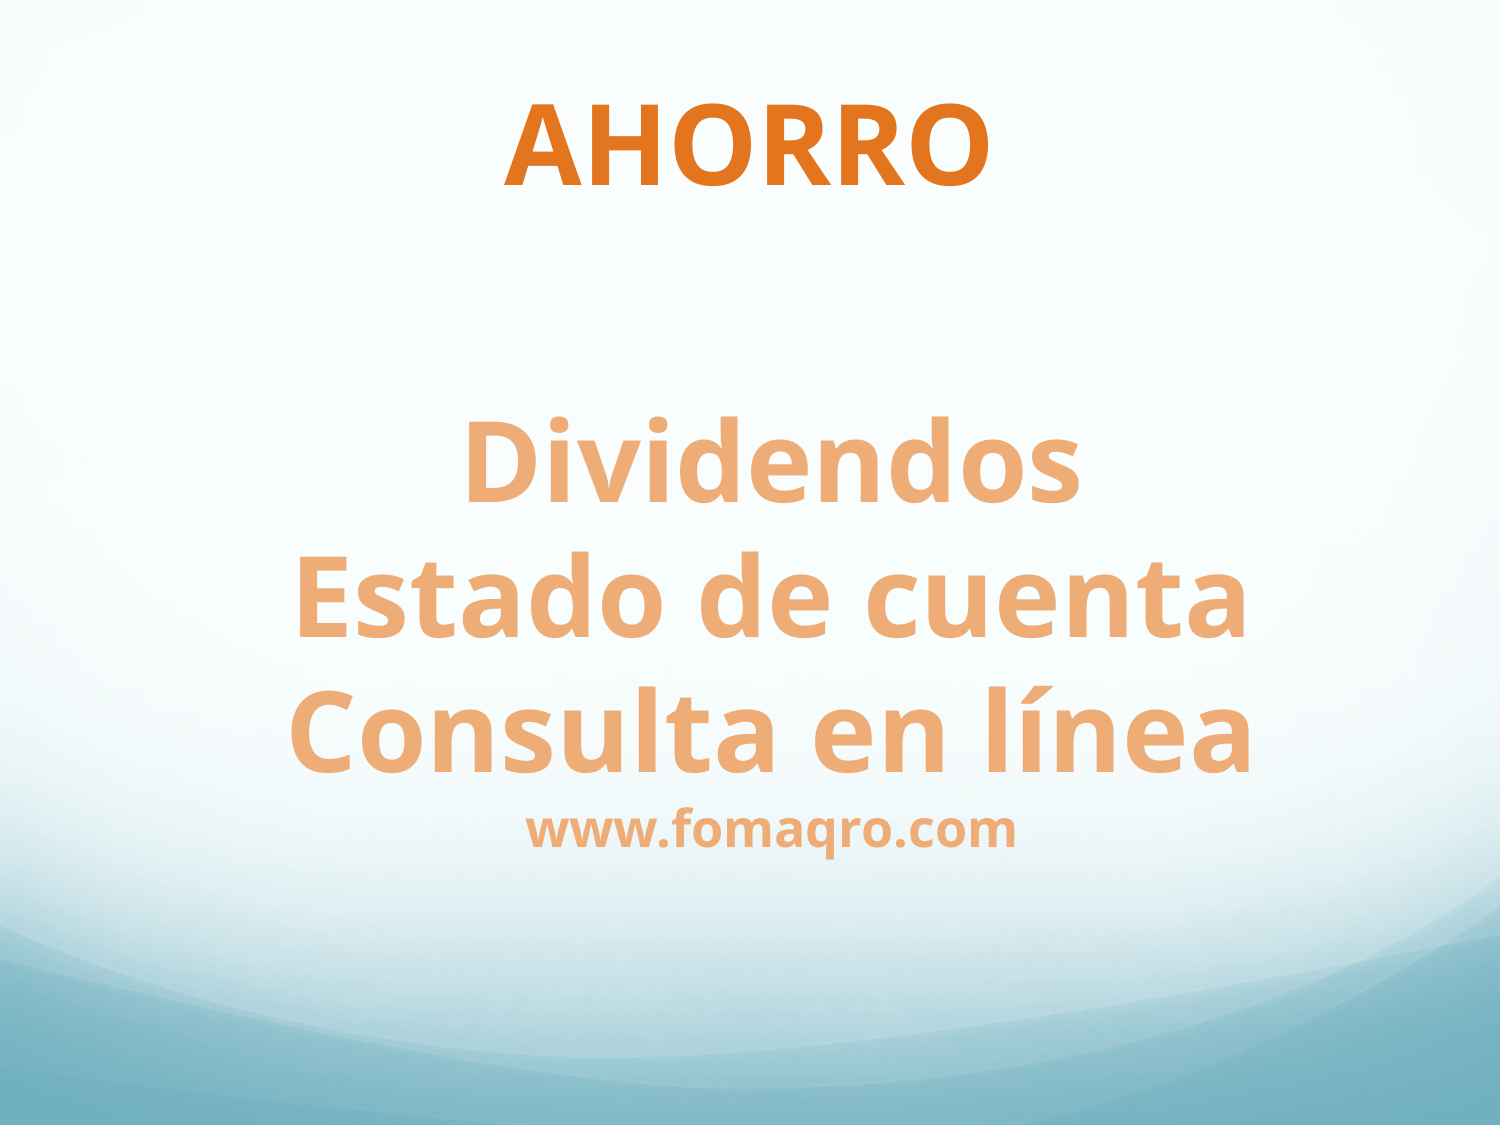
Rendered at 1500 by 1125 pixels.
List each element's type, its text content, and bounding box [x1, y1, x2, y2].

text_box Dividendos Estado de cuenta Consulta en línea www.fomaqro.com [166, 382, 1378, 865]
text_box AHORRO [489, 65, 1011, 216]
